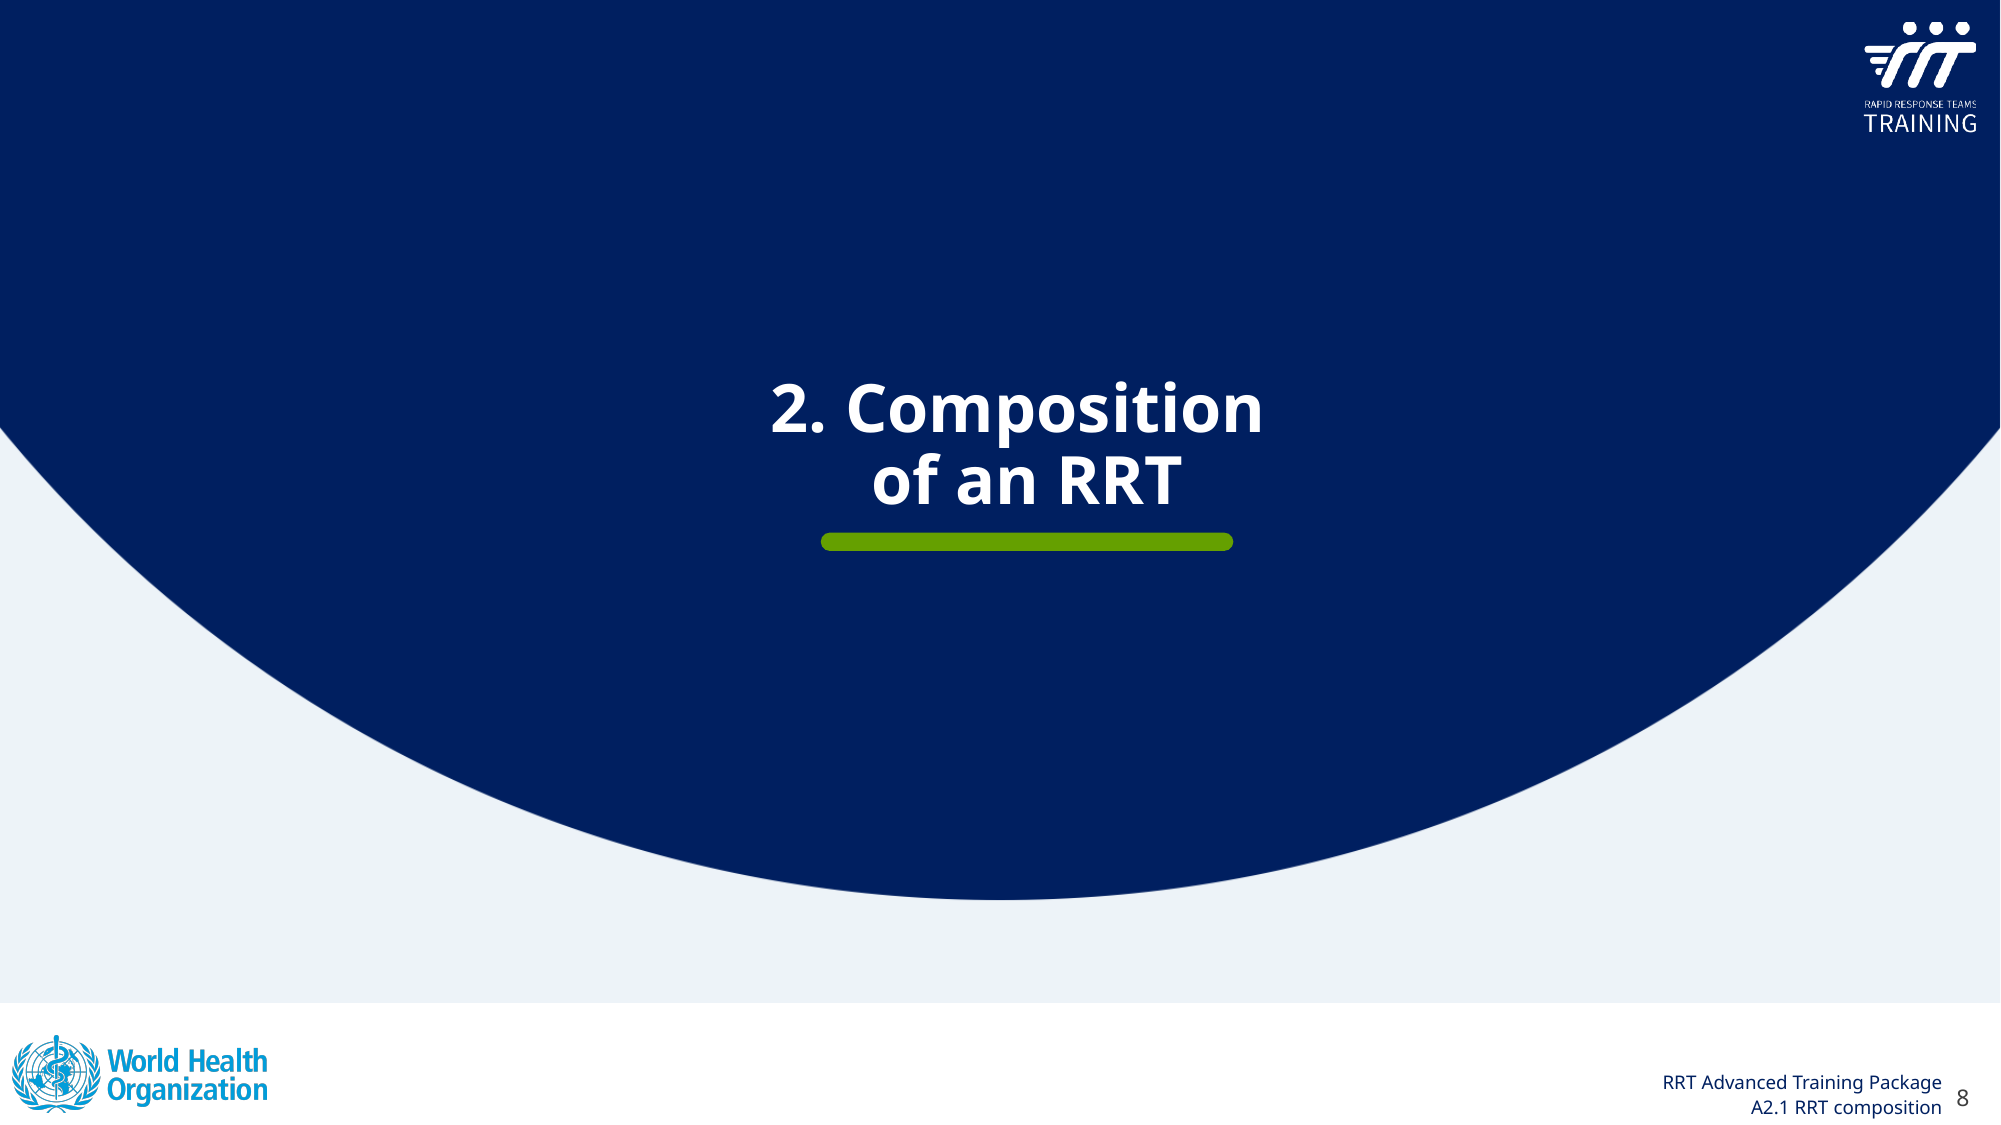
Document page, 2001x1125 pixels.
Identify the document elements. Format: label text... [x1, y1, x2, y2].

slide_number 8 [1882, 1037, 1912, 1082]
picture [0, 0, 2001, 1003]
list 2. Composition of an RRT [96, 294, 1958, 601]
picture [58, 1050, 64, 1058]
picture [12, 1083, 48, 1113]
picture [12, 1035, 267, 1113]
